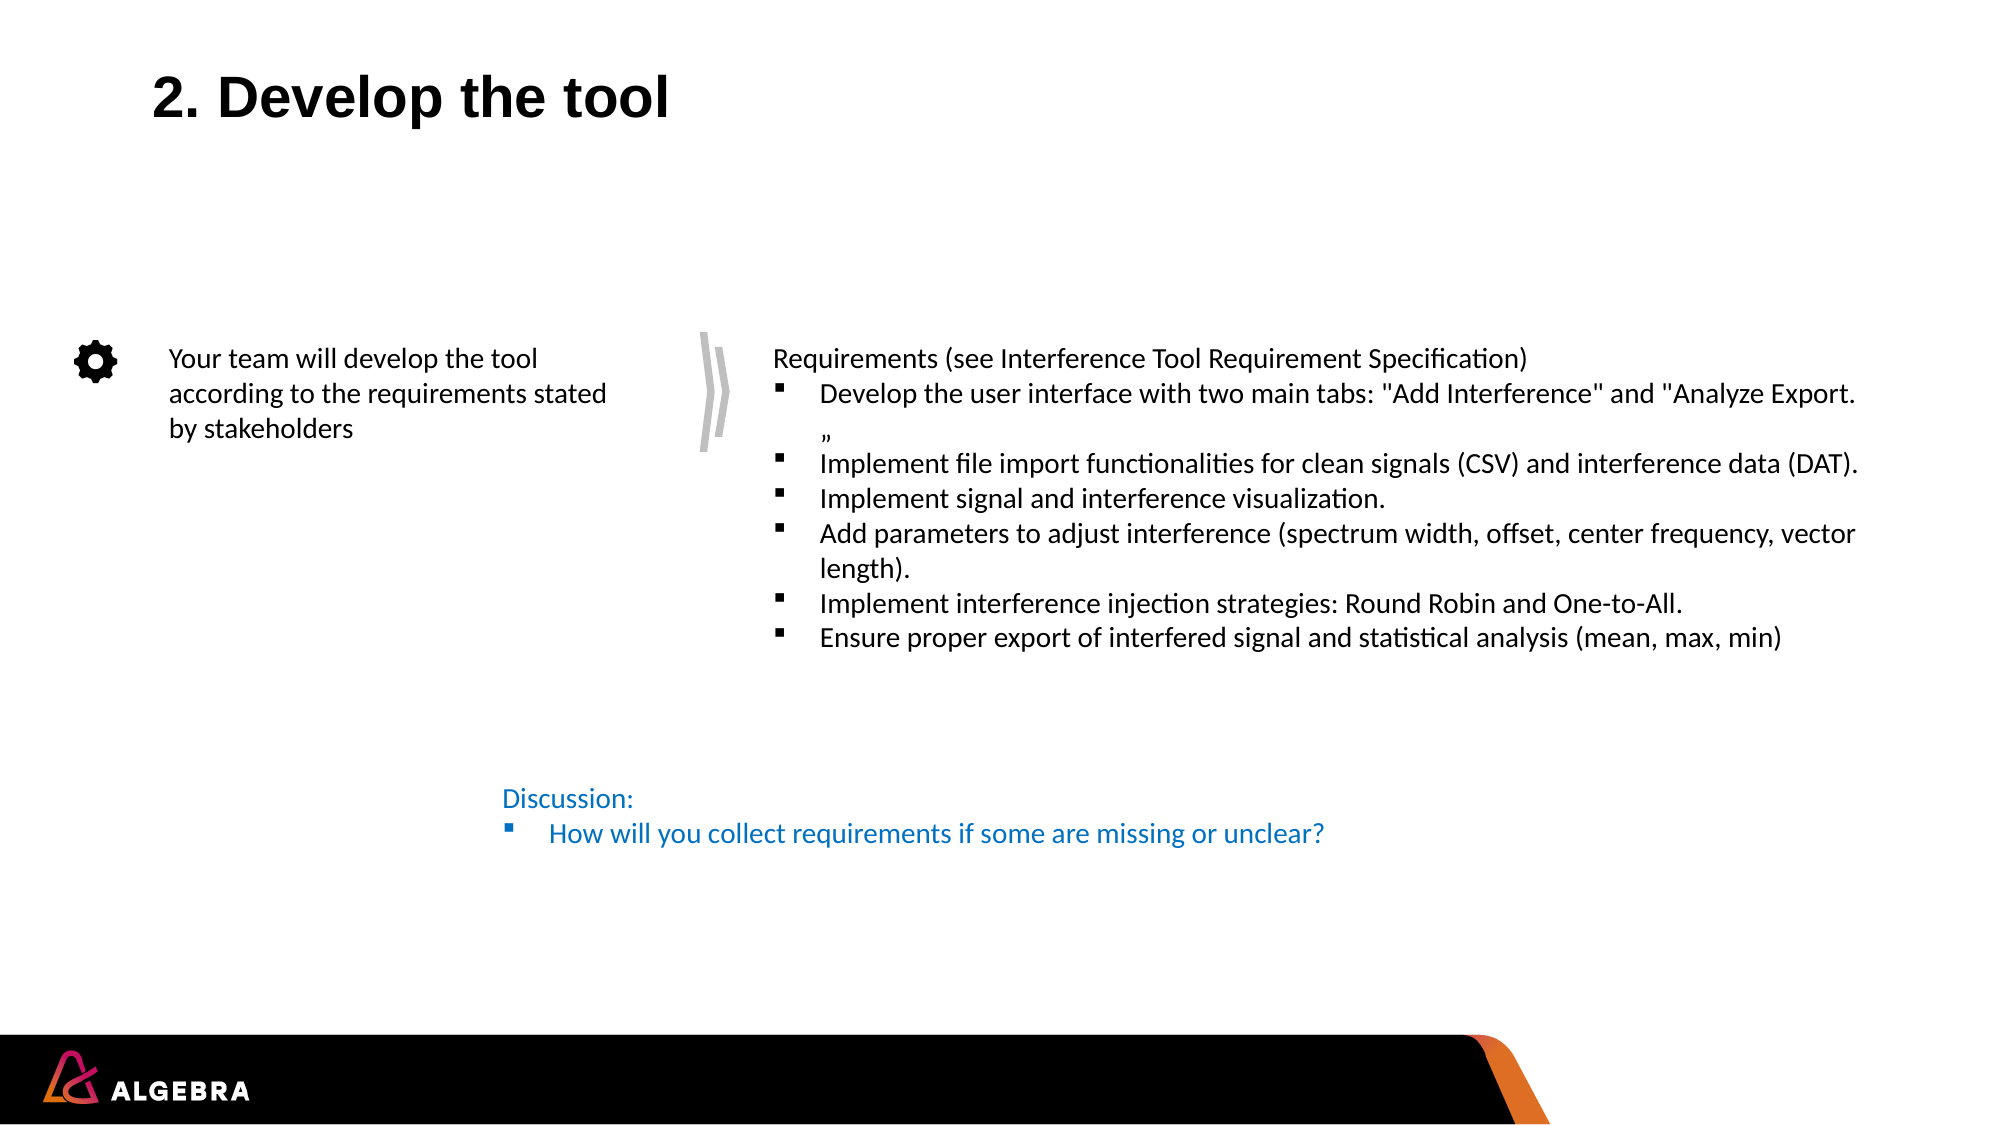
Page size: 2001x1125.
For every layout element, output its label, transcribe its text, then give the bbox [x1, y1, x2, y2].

text_box Your team will develop the tool according to the requirements stated by stakeholders [153, 331, 657, 550]
title 2. Develop the tool [137, 59, 1863, 278]
text_box Discussion: How will you collect requirements if some are missing or unclear? [487, 771, 1595, 928]
text_box Requirements (see Interference Tool Requirement Specification) Develop the user interface with two main tabs: "Add Interference" and "Analyze Export.„ Implement file import functionalities for clean signals (CSV) and interference data (DAT). Implement signal and interference visualization. Add parameters to adjust interference (spectrum width, offset, center frequency, vector length). Implement interference injection strategies: Round Robin and One-to-All. Ensure proper export of interfered signal and statistical analysis (mean, max, min) [757, 331, 1884, 681]
picture [65, 331, 126, 392]
picture [0, 1034, 1733, 1125]
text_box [699, 331, 730, 452]
